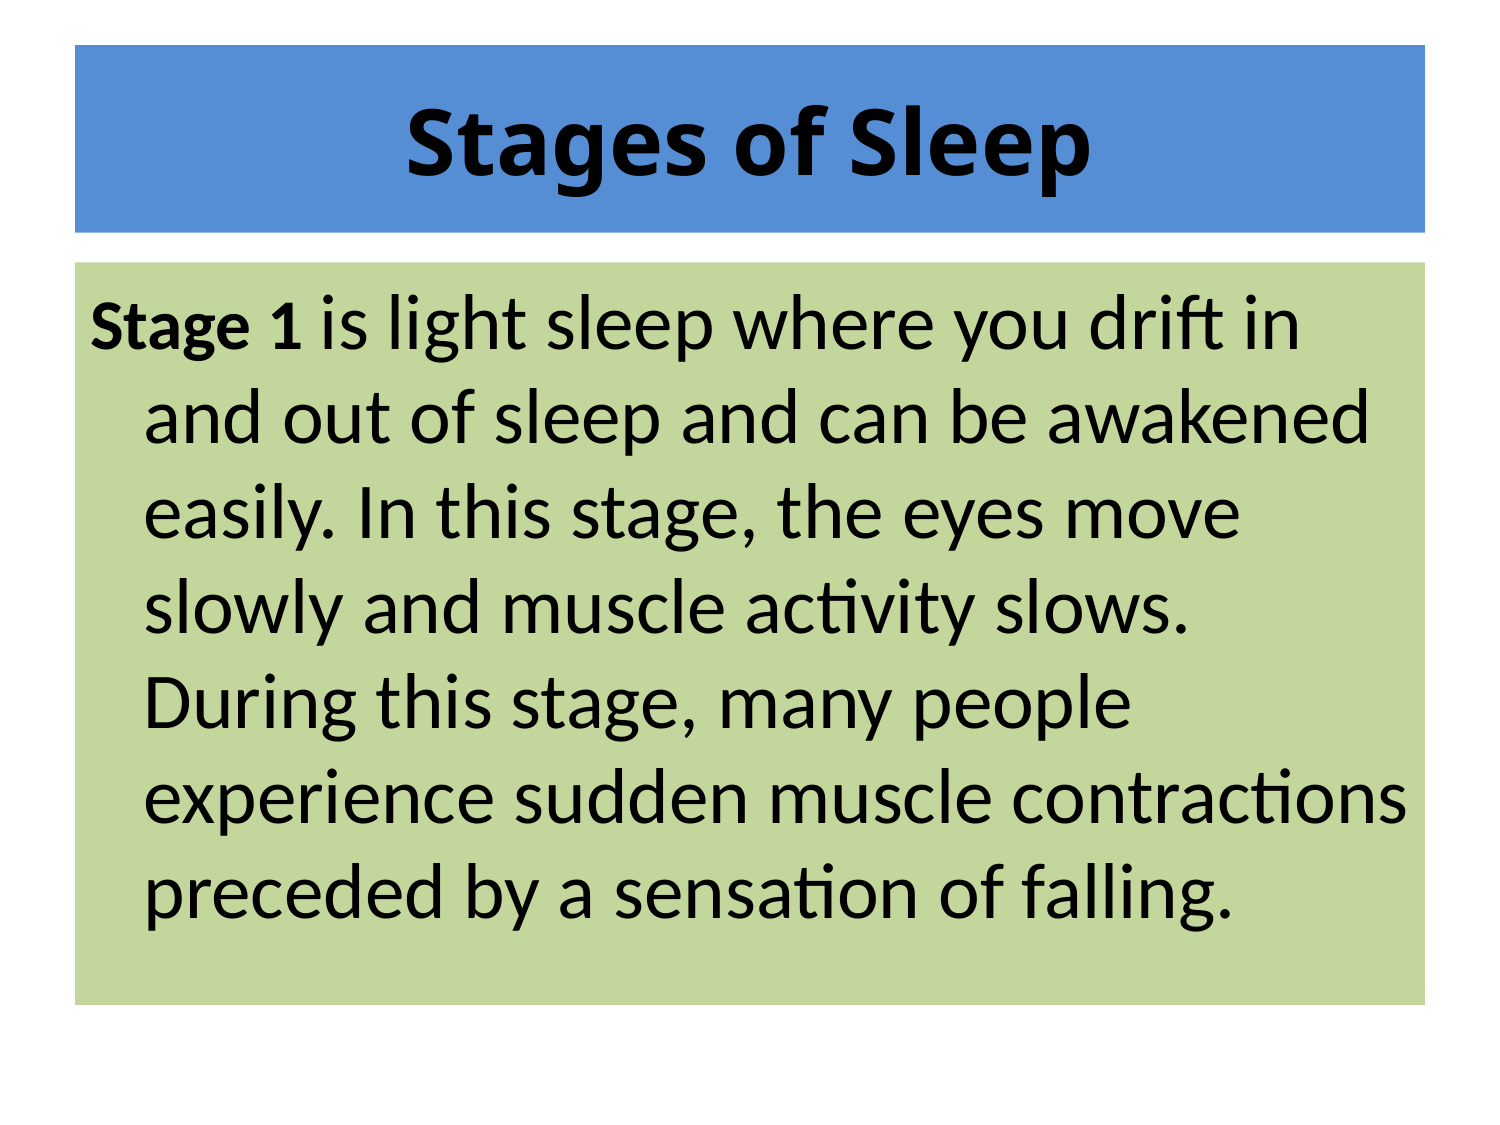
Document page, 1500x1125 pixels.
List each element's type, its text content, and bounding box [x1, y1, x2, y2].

list Stage 1 is light sleep where you drift in and out of sleep and can be awakened easily. In this stage, the eyes move slowly and muscle activity slows. During this stage, many people experience sudden muscle contractions preceded by a sensation of falling. [75, 262, 1425, 1005]
title Stages of Sleep [75, 45, 1425, 233]
